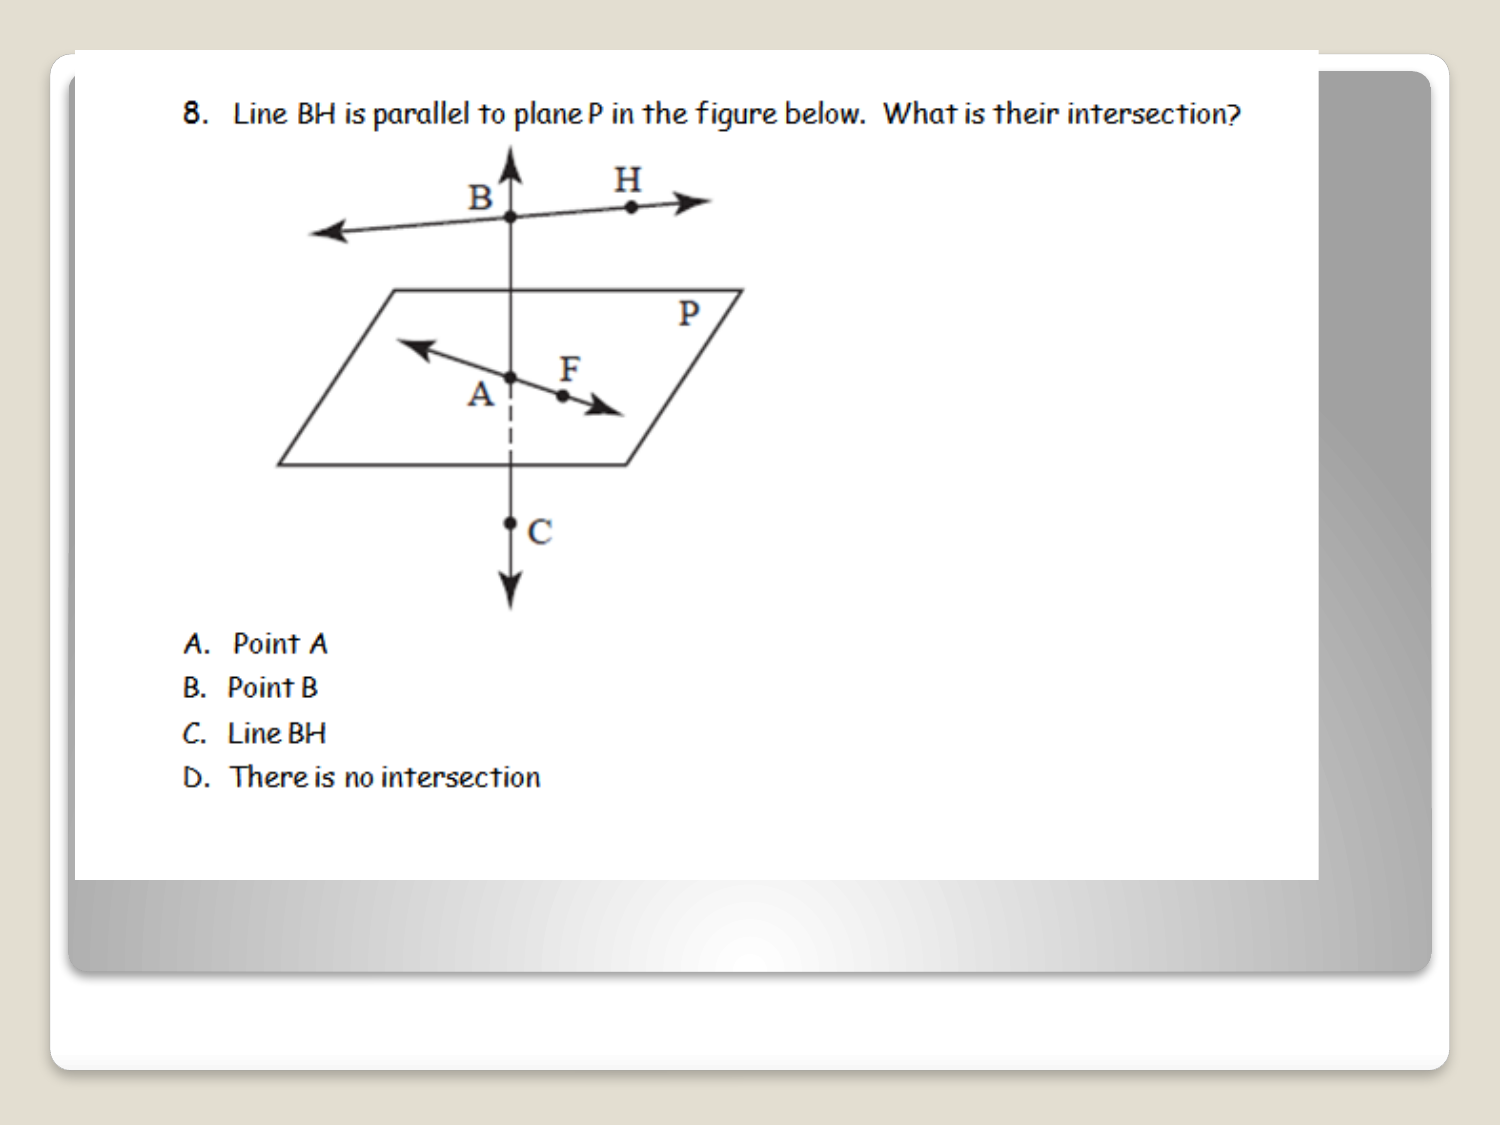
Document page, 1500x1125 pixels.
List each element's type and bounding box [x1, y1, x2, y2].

list [74, 49, 1319, 880]
